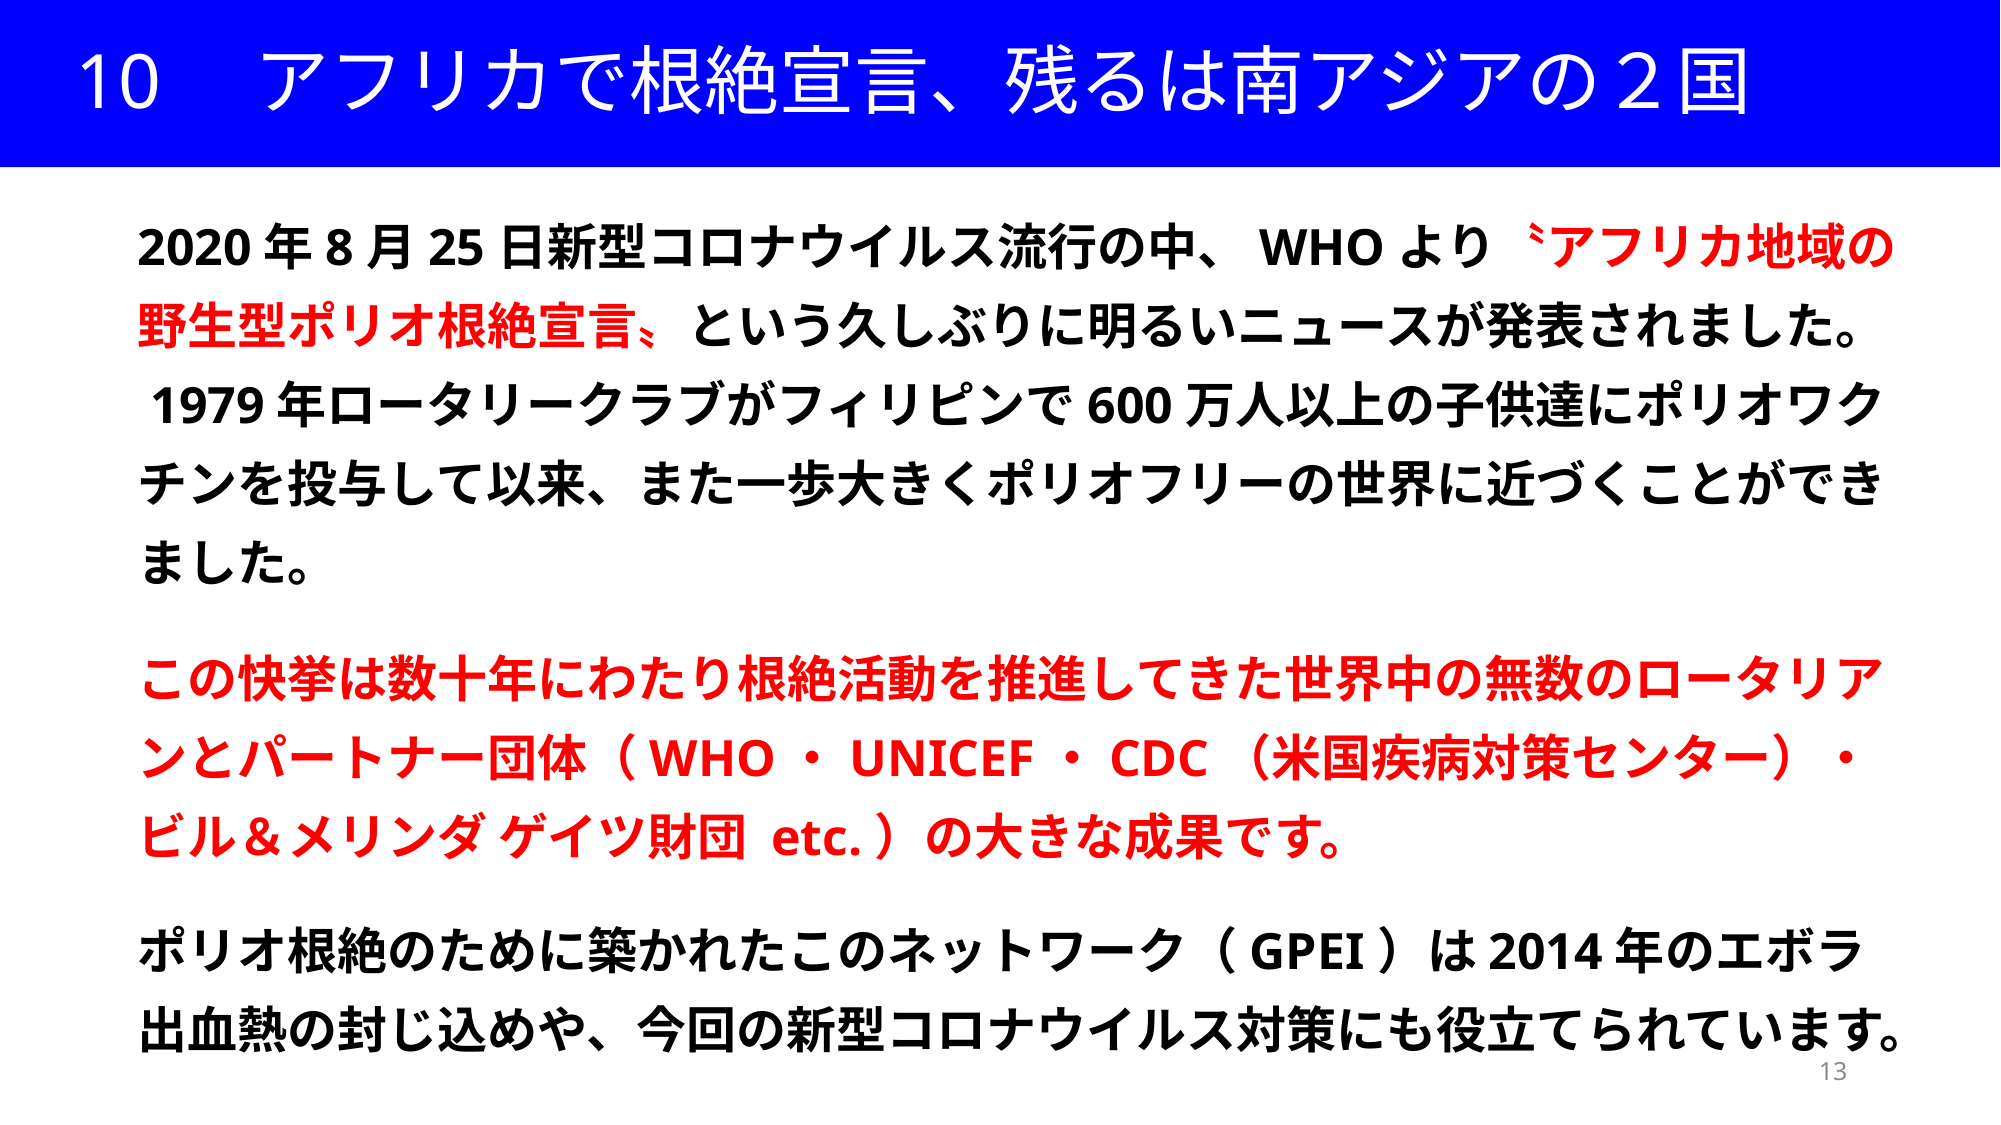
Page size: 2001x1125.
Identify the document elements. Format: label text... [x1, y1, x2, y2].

text_box 2020年8月25日新型コロナウイルス流行の中、WHOより〝アフリカ地域の野生型ポリオ根絶宣言〟という久しぶりに明るいニュースが発表されました。 1979年ロータリークラブがフィリピンで600万人以上の子供達にポリオワクチンを投与して以来、また一歩大きくポリオフリーの世界に近づくことができました。 [122, 188, 1927, 600]
text_box ポリオ根絶のために築かれたこのネットワーク（GPEI）は2014年のエボラ出血熱の封じ込めや、今回の新型コロナウイルス対策にも役立てられています。 [122, 893, 1927, 1067]
text_box この快挙は数十年にわたり根絶活動を推進してきた世界中の無数のロータリアンとパートナー団体（WHO・UNICEF・CDC（米国疾病対策センター）・ビル＆メリンダ ゲイツ財団 etc.）の大きな成果です。 [122, 620, 1927, 874]
slide_number 13 [1412, 1067, 1863, 1103]
text_box [0, 0, 2000, 168]
text_box 10 アフリカで根絶宣言、残るは南アジアの２国 [0, 26, 1818, 222]
